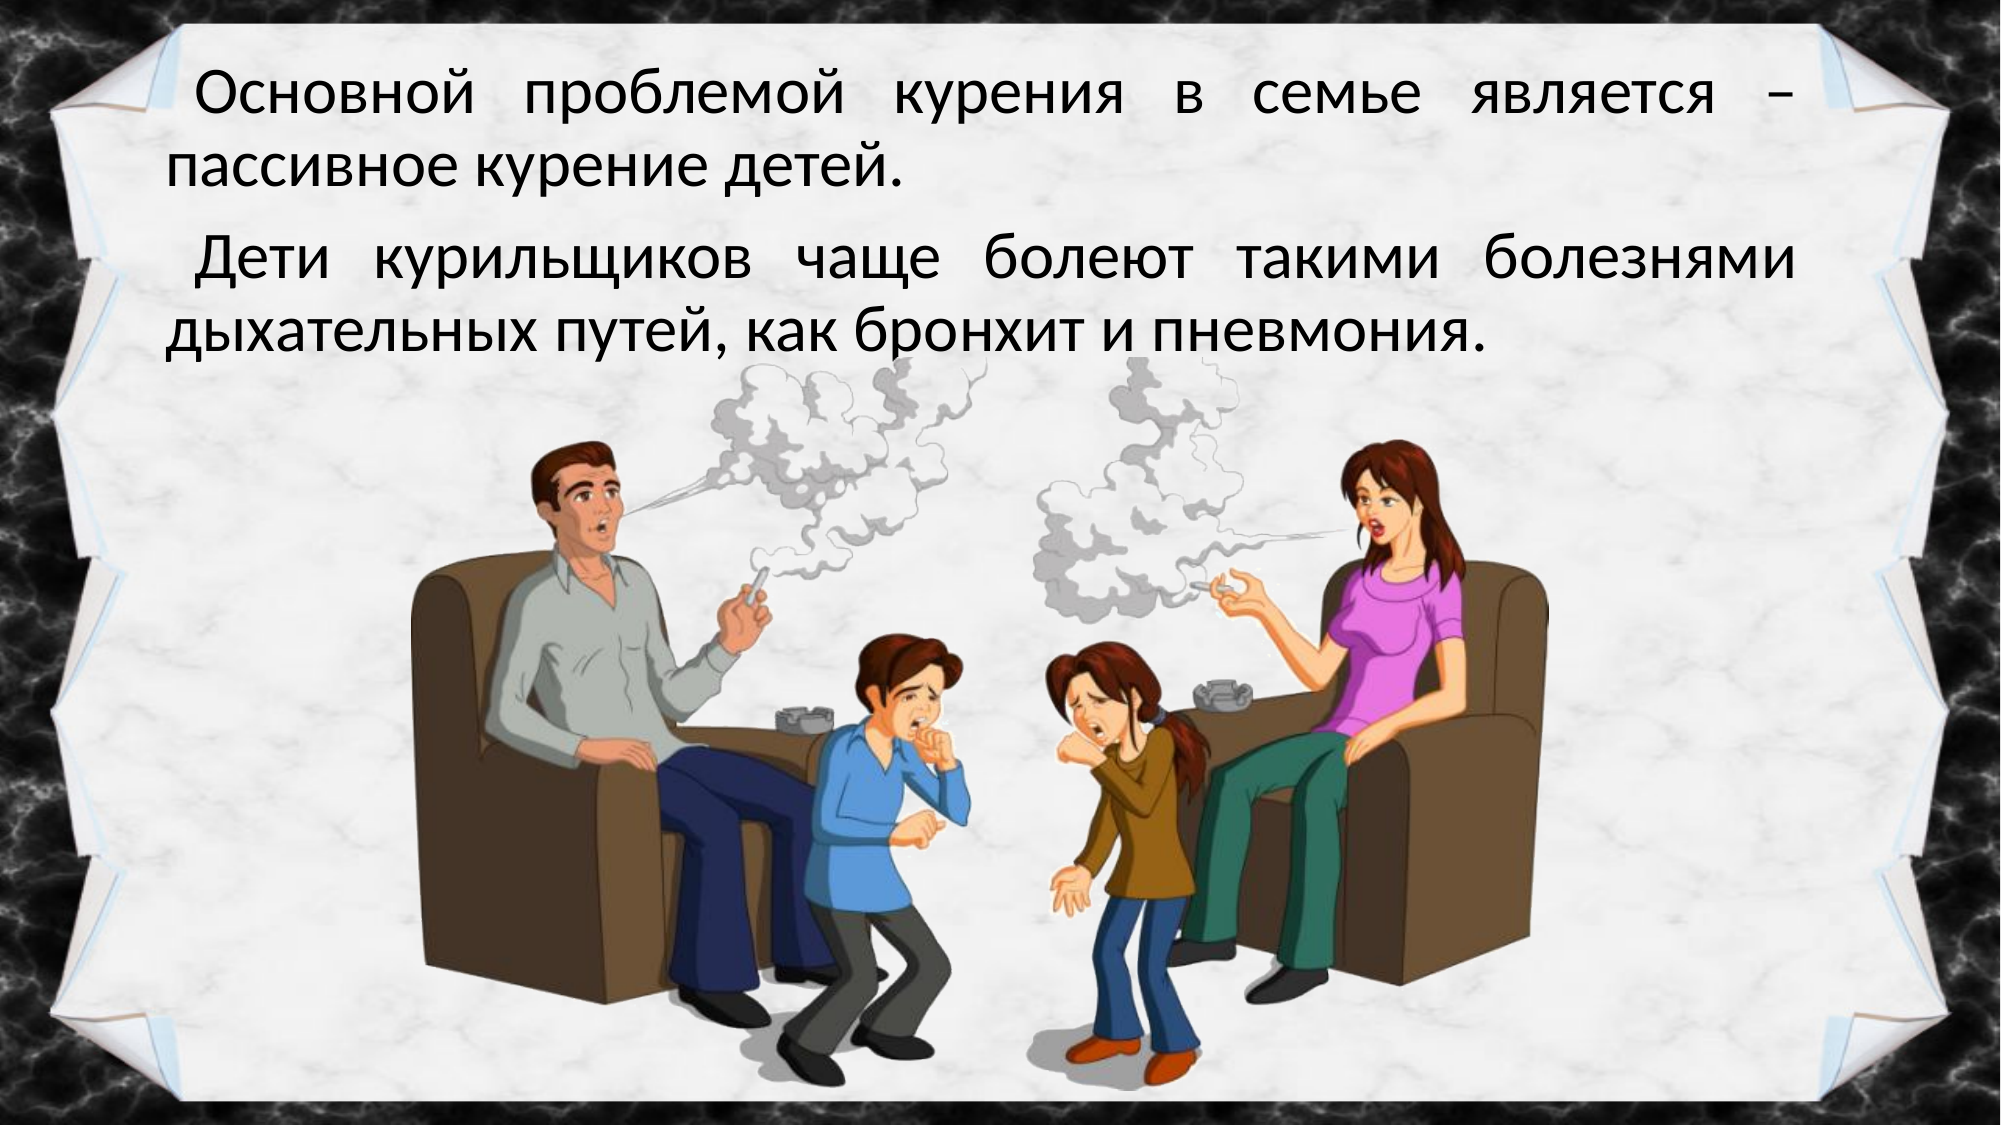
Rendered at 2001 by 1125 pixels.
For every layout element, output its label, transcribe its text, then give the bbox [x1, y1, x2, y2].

picture [0, 0, 2001, 1125]
list Основной проблемой курения в семье является – пассивное курение детей. Дети курильщиков чаще болеют такими болезнями дыхательных путей, как бронхит и пневмония. [150, 48, 1813, 640]
